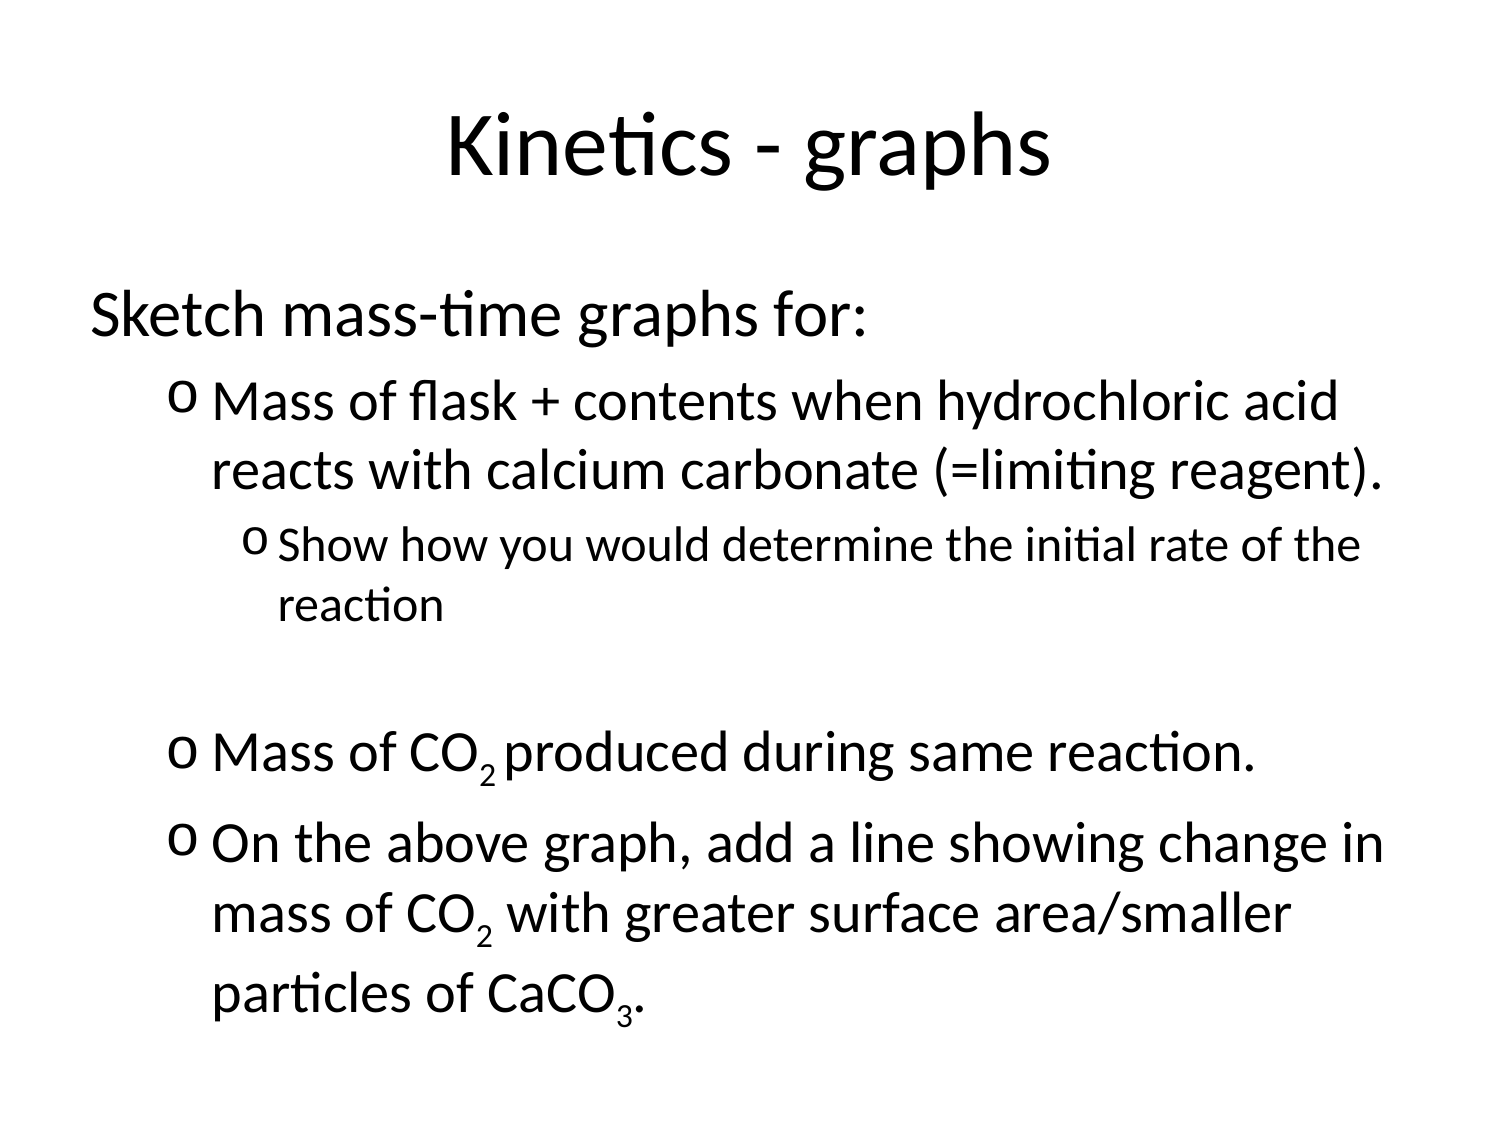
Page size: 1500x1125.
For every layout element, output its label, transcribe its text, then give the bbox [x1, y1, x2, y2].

title Kinetics - graphs [75, 45, 1425, 233]
list Sketch mass-time graphs for: Mass of flask + contents when hydrochloric acid reacts with calcium carbonate (=limiting reagent). Show how you would determine the initial rate of the reaction Mass of CO2 produced during same reaction. On the above graph, add a line showing change in mass of CO2 with greater surface area/smaller particles of CaCO3. [75, 262, 1461, 1040]
